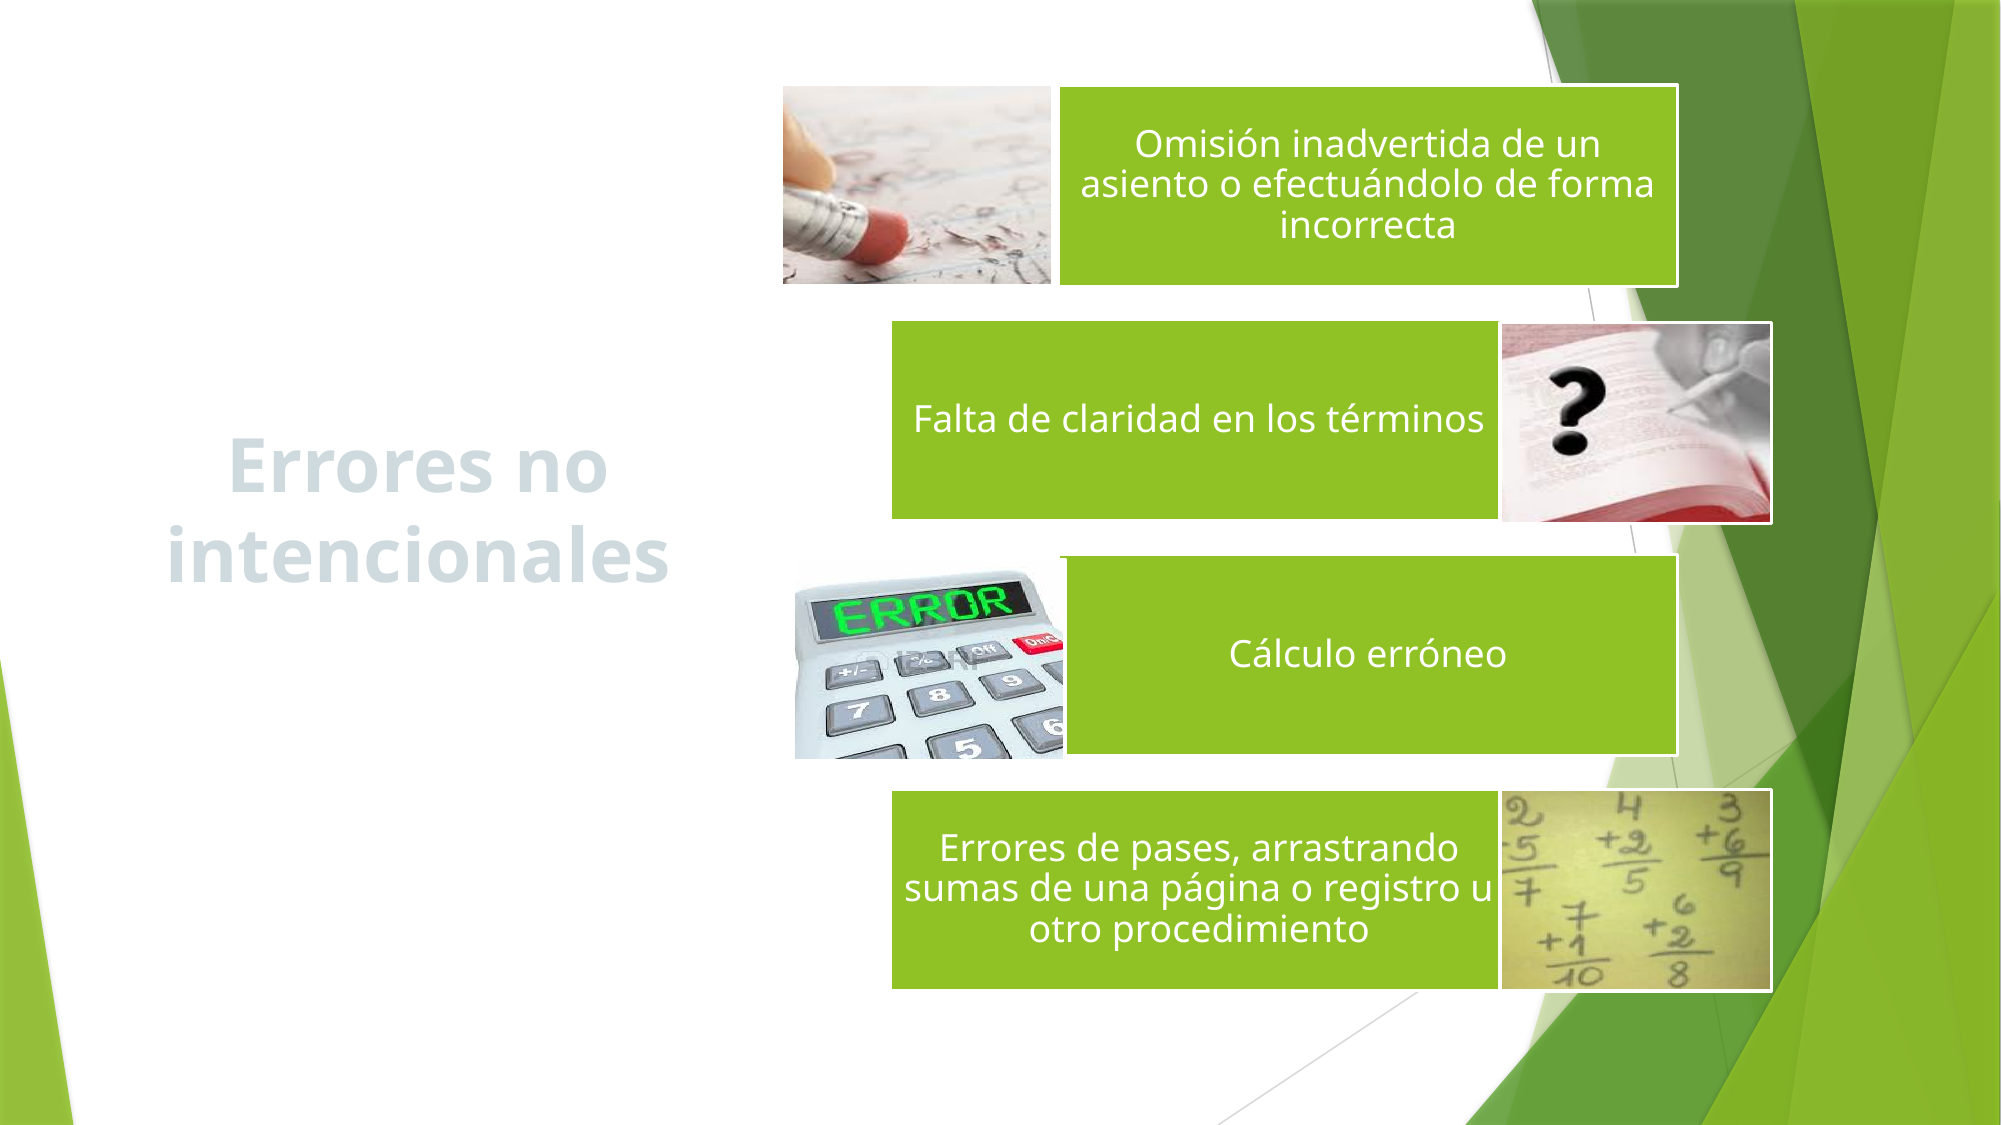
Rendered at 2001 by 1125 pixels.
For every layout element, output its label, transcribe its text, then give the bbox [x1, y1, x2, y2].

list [780, 83, 1788, 992]
title Errores no intencionales [102, 395, 735, 606]
